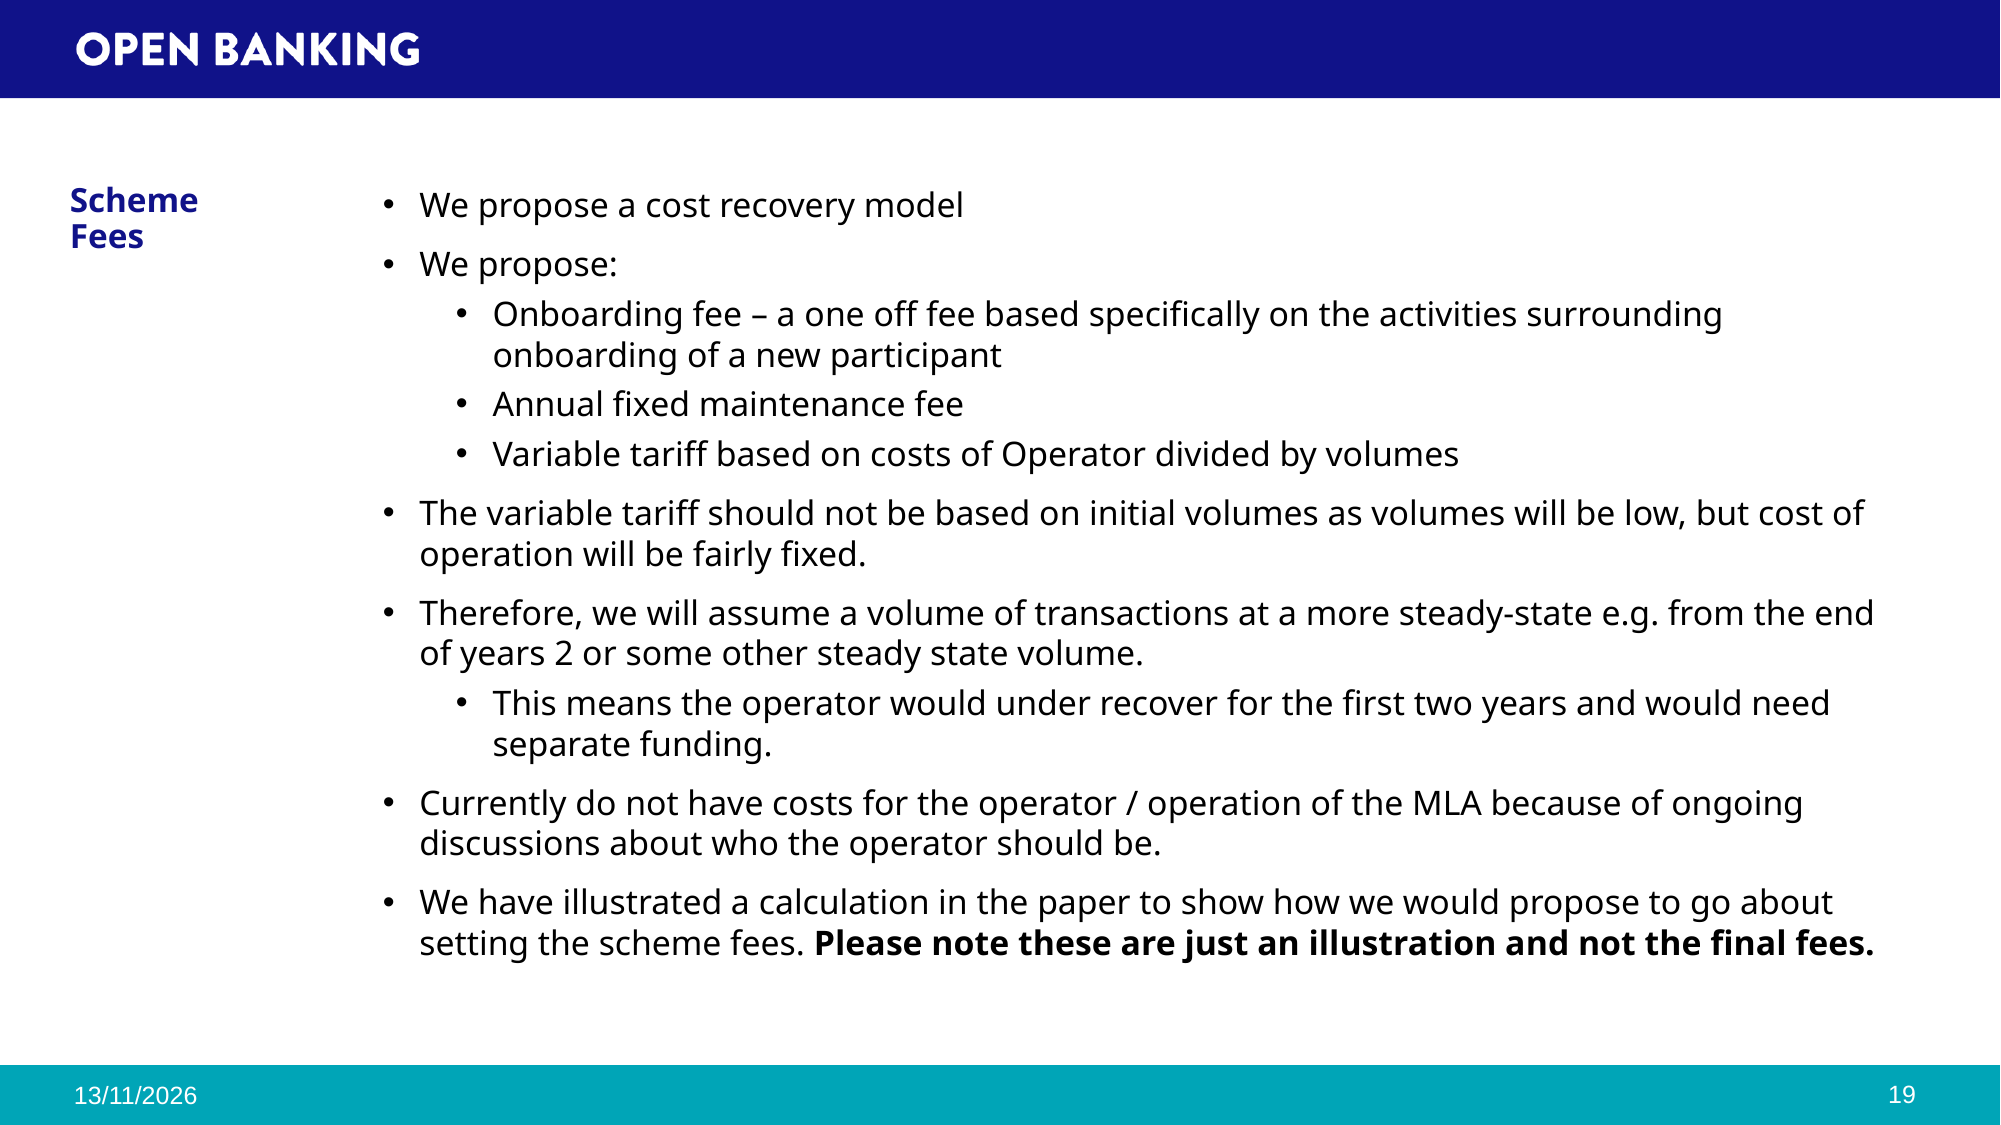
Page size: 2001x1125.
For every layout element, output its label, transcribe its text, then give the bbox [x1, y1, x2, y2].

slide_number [59, 1065, 509, 1125]
slide_number 19 [1412, 1064, 1932, 1124]
list We propose a cost recovery model We propose: Onboarding fee – a one off fee based specifically on the activities surrounding onboarding of a new participant Annual fixed maintenance fee Variable tariff based on costs of Operator divided by volumes The variable tariff should not be based on initial volumes as volumes will be low, but cost of operation will be fairly fixed. Therefore, we will assume a volume of transactions at a more steady-state e.g. from the end of years 2 or some other steady state volume. This means the operator would under recover for the first two years and would need separate funding. Currently do not have costs for the operator / operation of the MLA because of ongoing discussions about who the operator should be. We have illustrated a calculation in the paper to show how we would propose to go about setting the scheme fees. Please note these are just an illustration and not the final fees. [367, 176, 1925, 1017]
footer [662, 1064, 1338, 1124]
picture [43, 0, 452, 99]
title Scheme Fees [54, 176, 291, 453]
